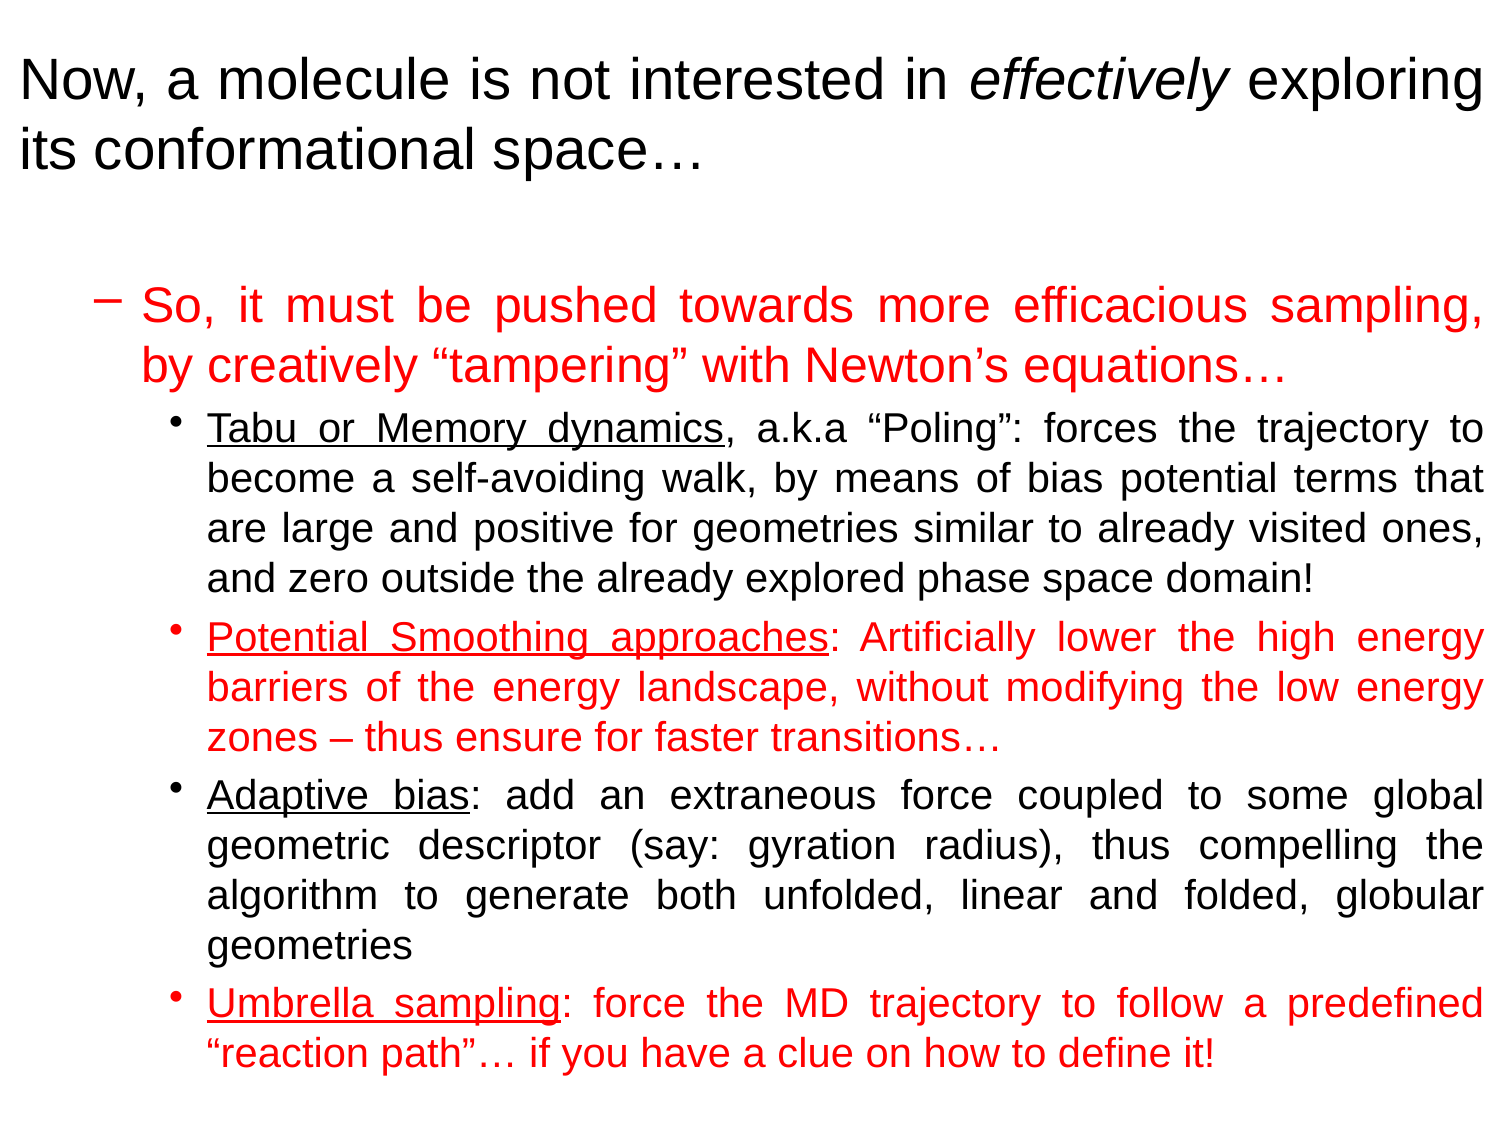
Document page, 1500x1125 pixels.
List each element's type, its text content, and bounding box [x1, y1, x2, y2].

list Now, a molecule is not interested in effectively exploring its conformational space… So, it must be pushed towards more efficacious sampling, by creatively “tampering” with Newton’s equations… Tabu or Memory dynamics, a.k.a “Poling”: forces the trajectory to become a self-avoiding walk, by means of bias potential terms that are large and positive for geometries similar to already visited ones, and zero outside the already explored phase space domain! Potential Smoothing approaches: Artificially lower the high energy barriers of the energy landscape, without modifying the low energy zones – thus ensure for faster transitions… Adaptive bias: add an extraneous force coupled to some global geometric descriptor (say: gyration radius), thus compelling the algorithm to generate both unfolded, linear and folded, globular geometries Umbrella sampling: force the MD trajectory to follow a predefined “reaction path”… if you have a clue on how to define it! [4, 33, 1500, 1114]
